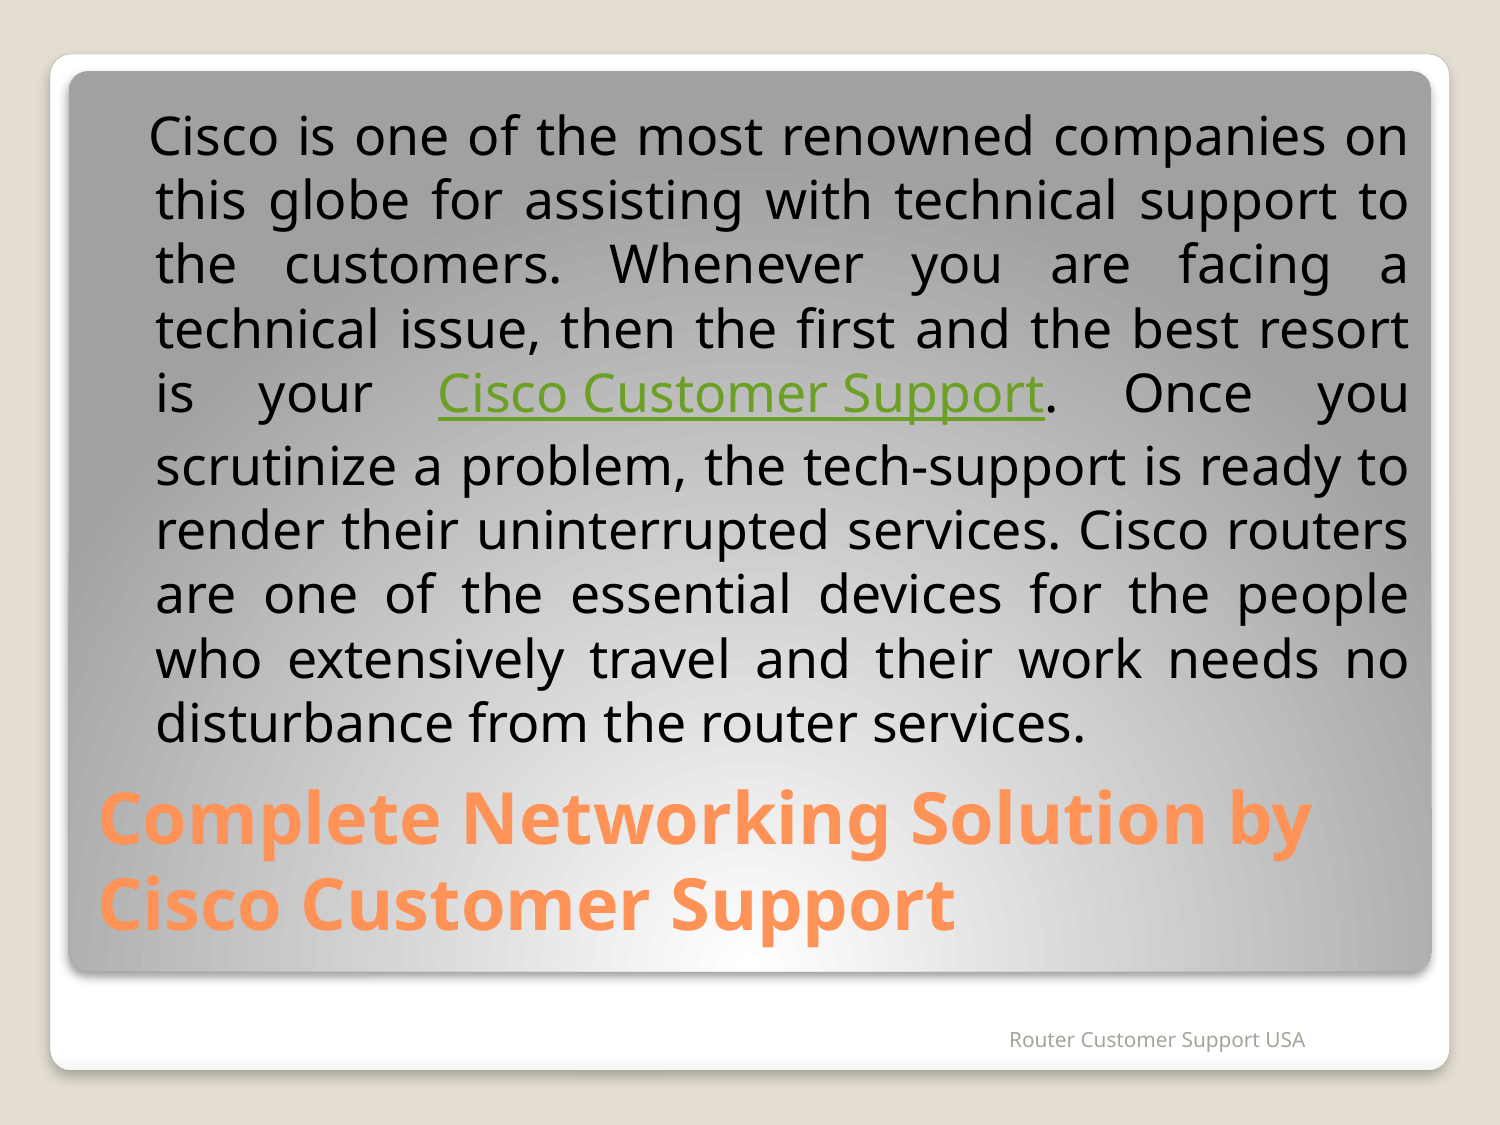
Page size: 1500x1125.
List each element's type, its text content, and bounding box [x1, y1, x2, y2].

list Cisco is one of the most renowned companies on this globe for assisting with technical support to the customers. Whenever you are facing a technical issue, then the first and the best resort is your Cisco Customer Support. Once you scrutinize a problem, the tech-support is ready to render their uninterrupted services. Cisco routers are one of the essential devices for the people who extensively travel and their work needs no disturbance from the router services. [82, 86, 1425, 774]
title Complete Networking Solution by Cisco Customer Support [82, 774, 1425, 1125]
footer Router Customer Support USA [994, 1002, 1370, 1063]
